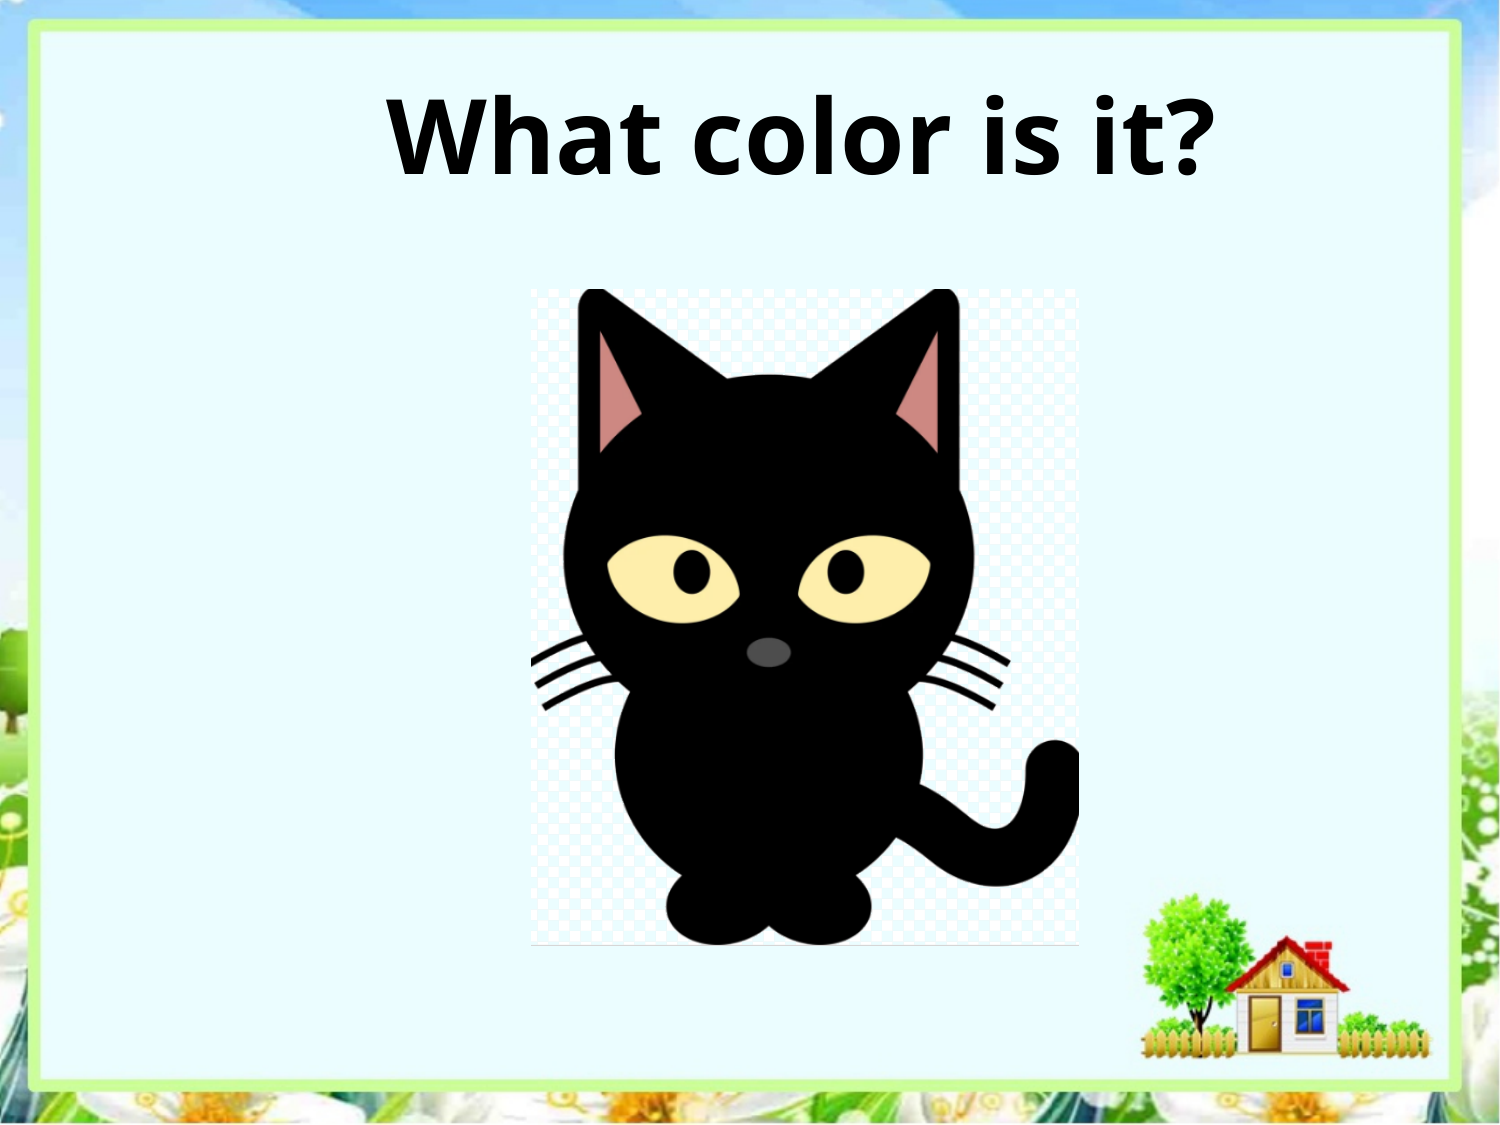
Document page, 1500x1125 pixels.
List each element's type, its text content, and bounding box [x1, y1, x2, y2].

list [531, 288, 1079, 946]
text_box What color is it? [371, 62, 1341, 203]
picture [0, 0, 1500, 1125]
